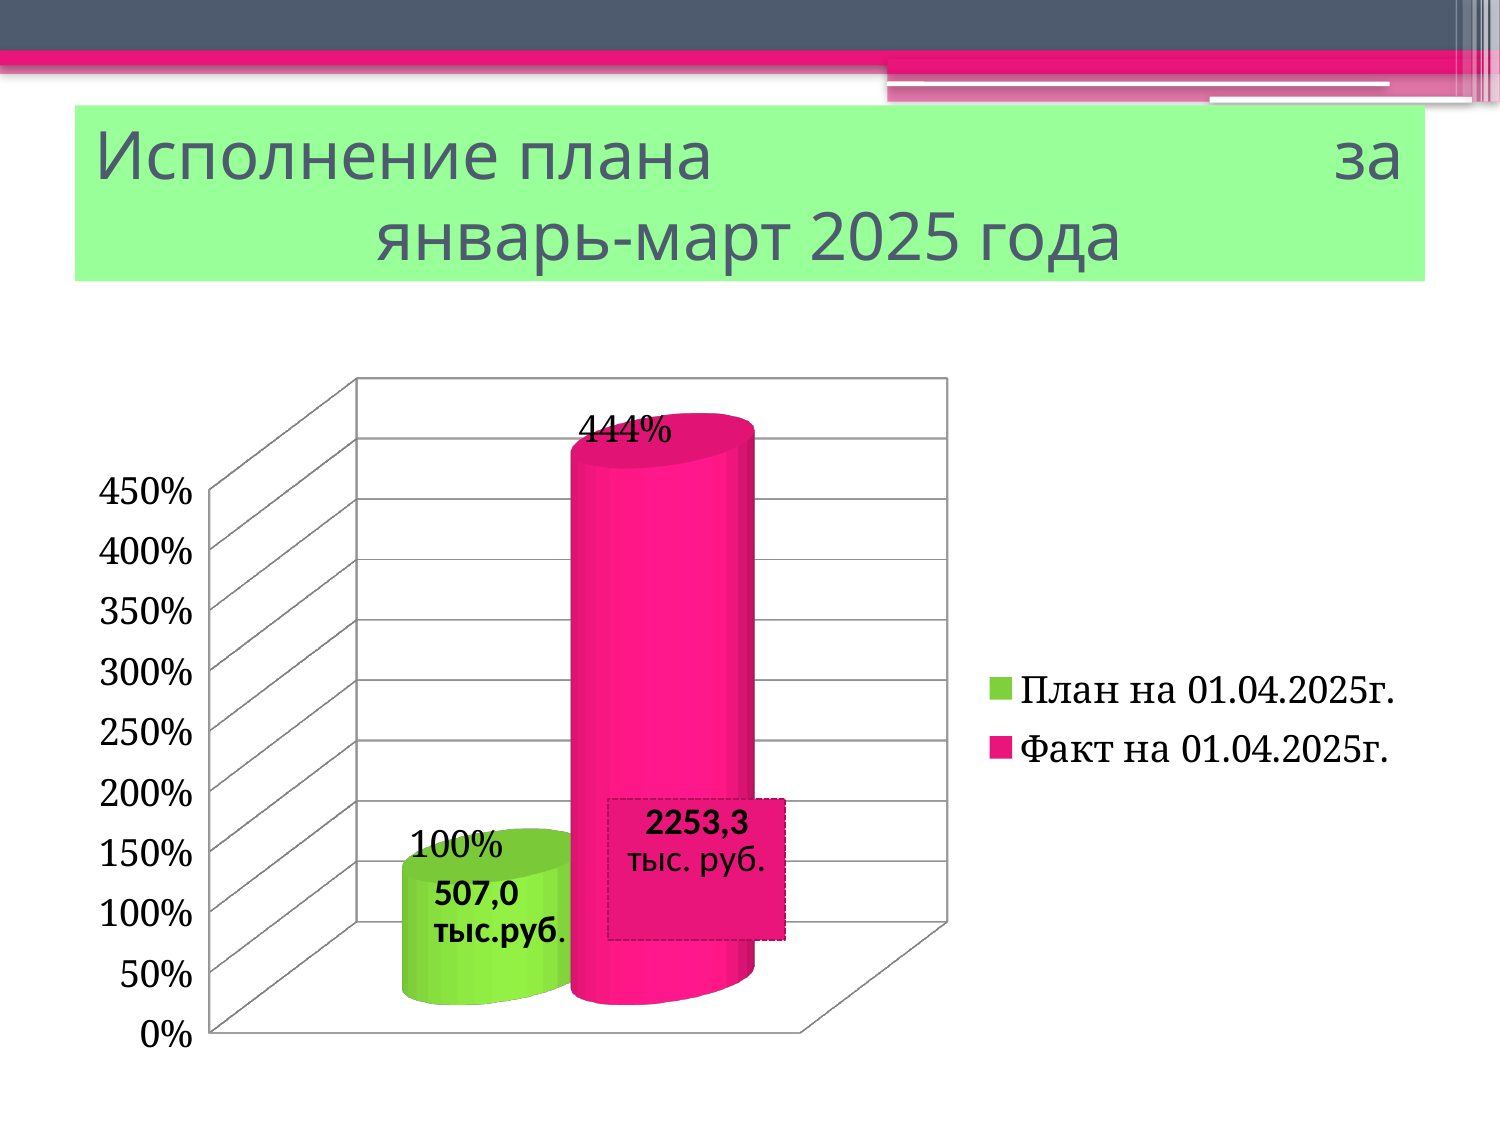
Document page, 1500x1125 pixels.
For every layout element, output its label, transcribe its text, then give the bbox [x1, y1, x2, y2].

chart [70, 362, 1421, 1073]
title Исполнение плана за январь-март 2025 года [75, 105, 1425, 282]
